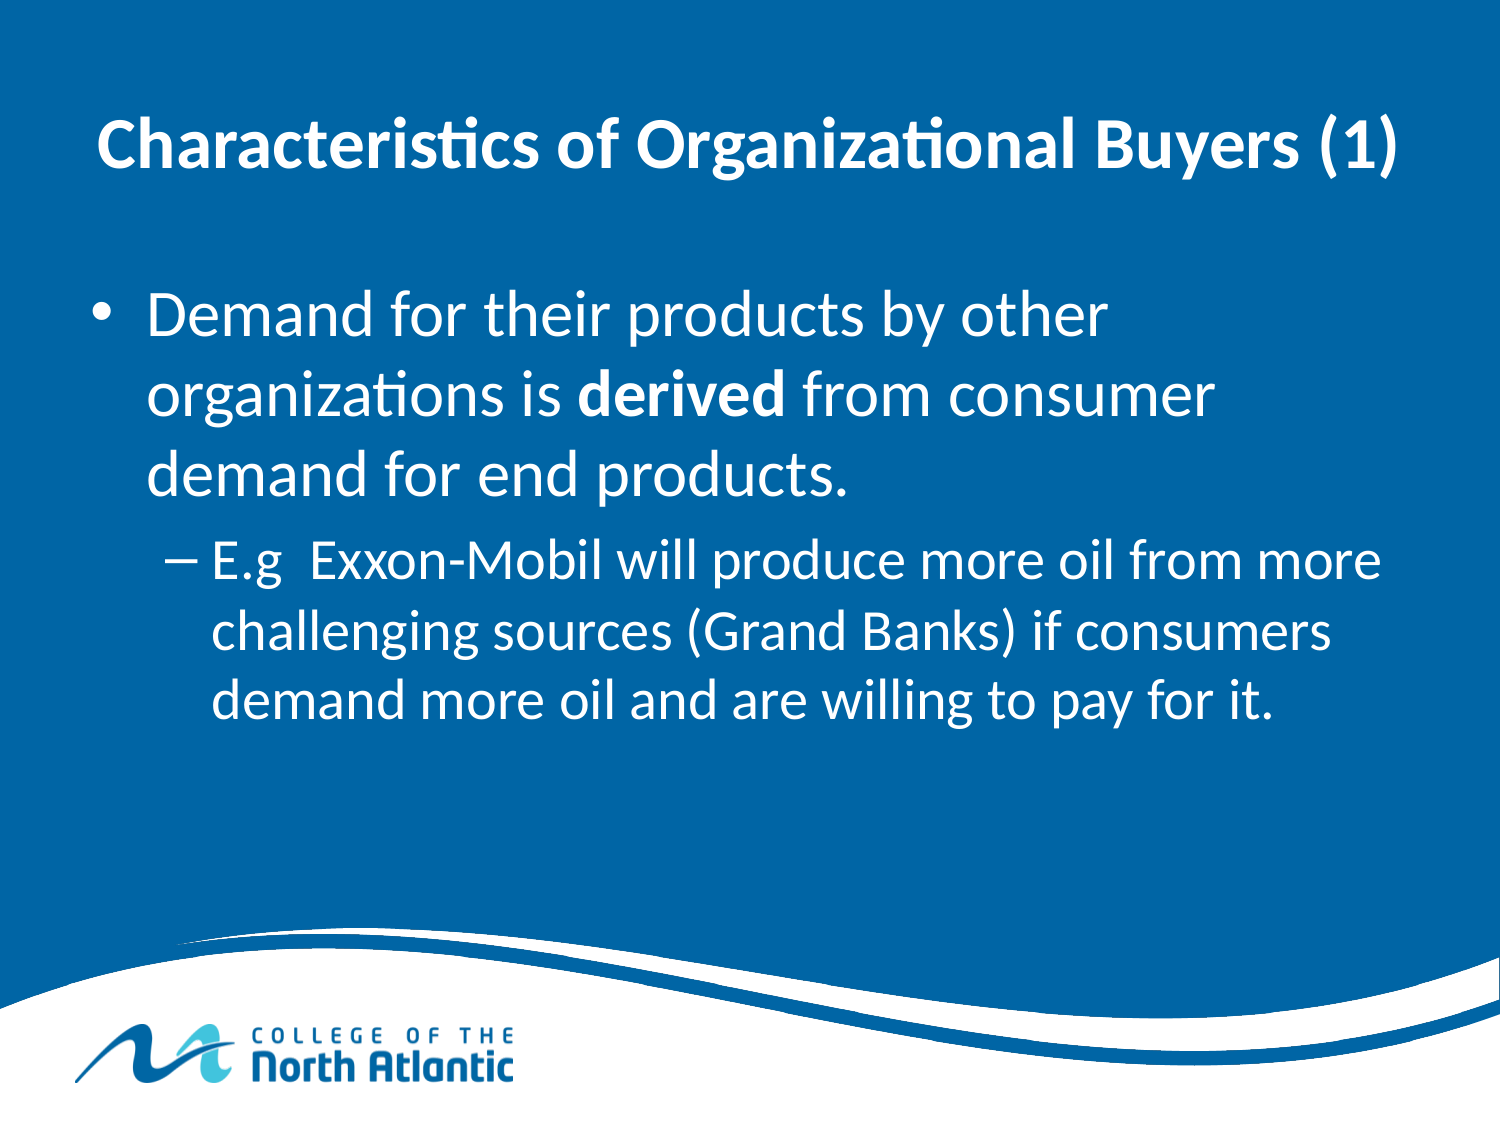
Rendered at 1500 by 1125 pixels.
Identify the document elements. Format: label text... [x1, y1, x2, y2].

title Characteristics of Organizational Buyers (1) [75, 45, 1425, 233]
list Demand for their products by other organizations is derived from consumer demand for end products. E.g Exxon-Mobil will produce more oil from more challenging sources (Grand Banks) if consumers demand more oil and are willing to pay for it. [75, 262, 1425, 900]
picture [0, 928, 1500, 1125]
